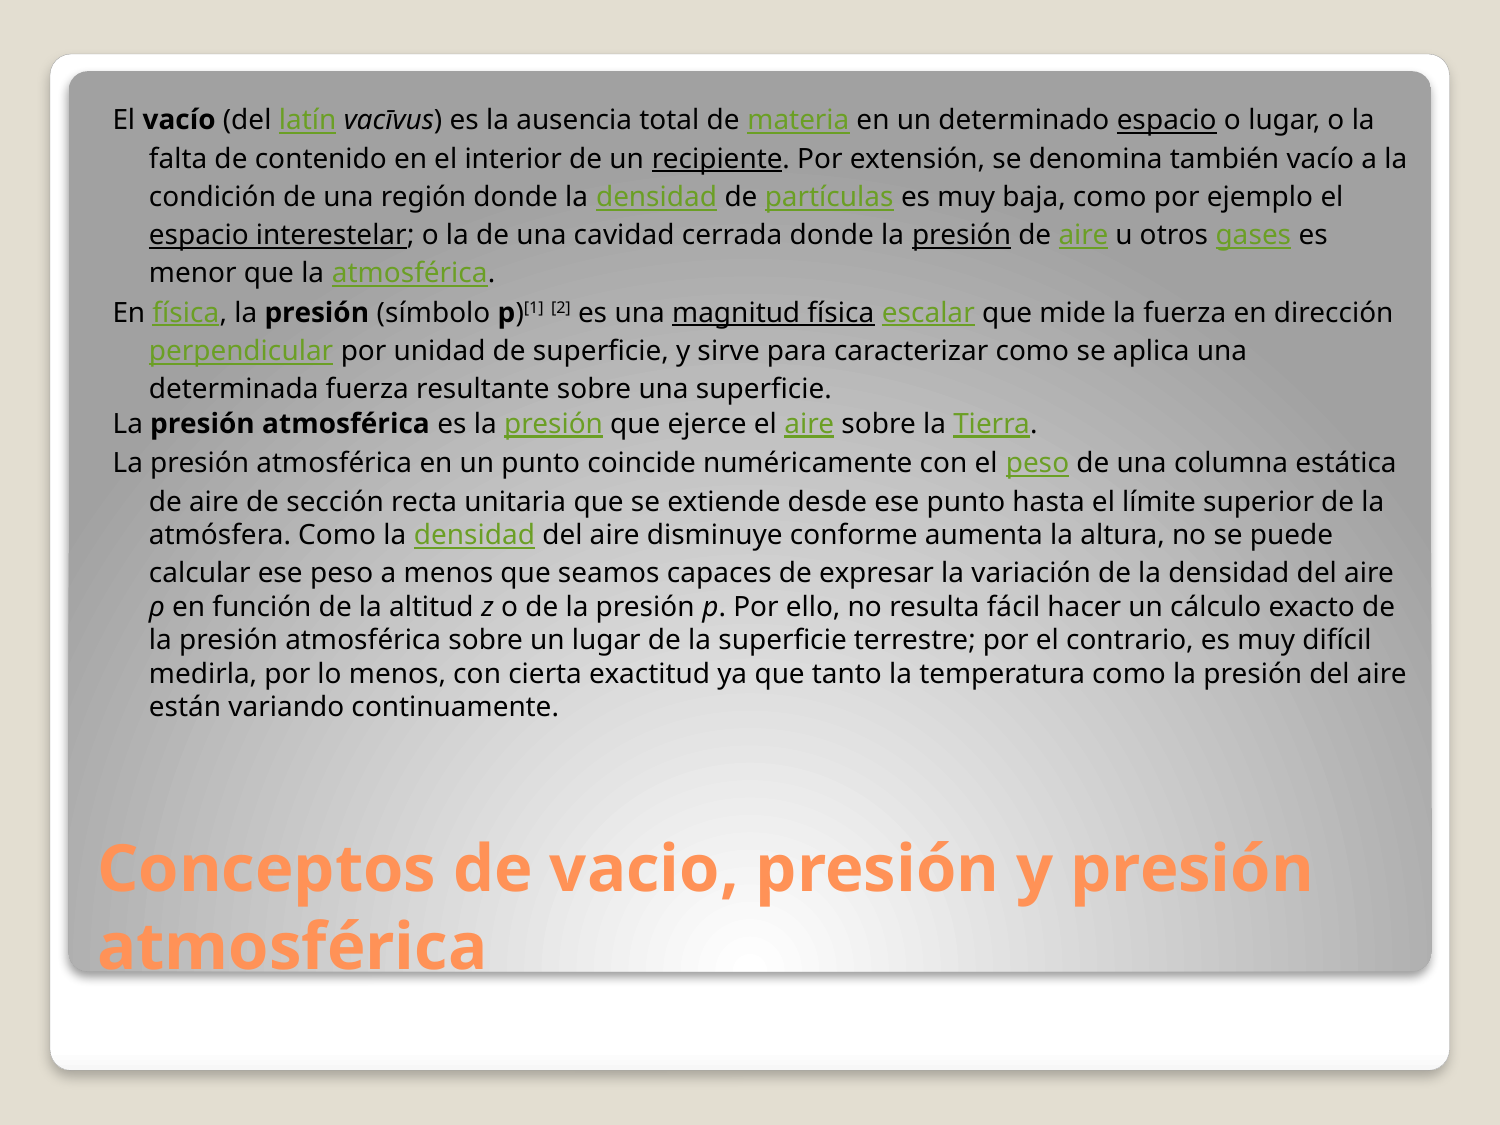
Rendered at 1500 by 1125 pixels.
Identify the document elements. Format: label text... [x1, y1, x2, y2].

list El vacío (del latín vacīvus) es la ausencia total de materia en un determinado espacio o lugar, o la falta de contenido en el interior de un recipiente. Por extensión, se denomina también vacío a la condición de una región donde la densidad de partículas es muy baja, como por ejemplo el espacio interestelar; o la de una cavidad cerrada donde la presión de aire u otros gases es menor que la atmosférica. En física, la presión (símbolo p)[1] [2] es una magnitud física escalar que mide la fuerza en dirección perpendicular por unidad de superficie, y sirve para caracterizar como se aplica una determinada fuerza resultante sobre una superficie. La presión atmosférica es la presión que ejerce el aire sobre la Tierra. La presión atmosférica en un punto coincide numéricamente con el peso de una columna estática de aire de sección recta unitaria que se extiende desde ese punto hasta el límite superior de la atmósfera. Como la densidad del aire disminuye conforme aumenta la altura, no se puede calcular ese peso a menos que seamos capaces de expresar la variación de la densidad del aire ρ en función de la altitud z o de la presión p. Por ello, no resulta fácil hacer un cálculo exacto de la presión atmosférica sobre un lugar de la superficie terrestre; por el contrario, es muy difícil medirla, por lo menos, con cierta exactitud ya que tanto la temperatura como la presión del aire están variando continuamente. [82, 86, 1425, 774]
title Conceptos de vacio, presión y presión atmosférica [82, 817, 1425, 990]
